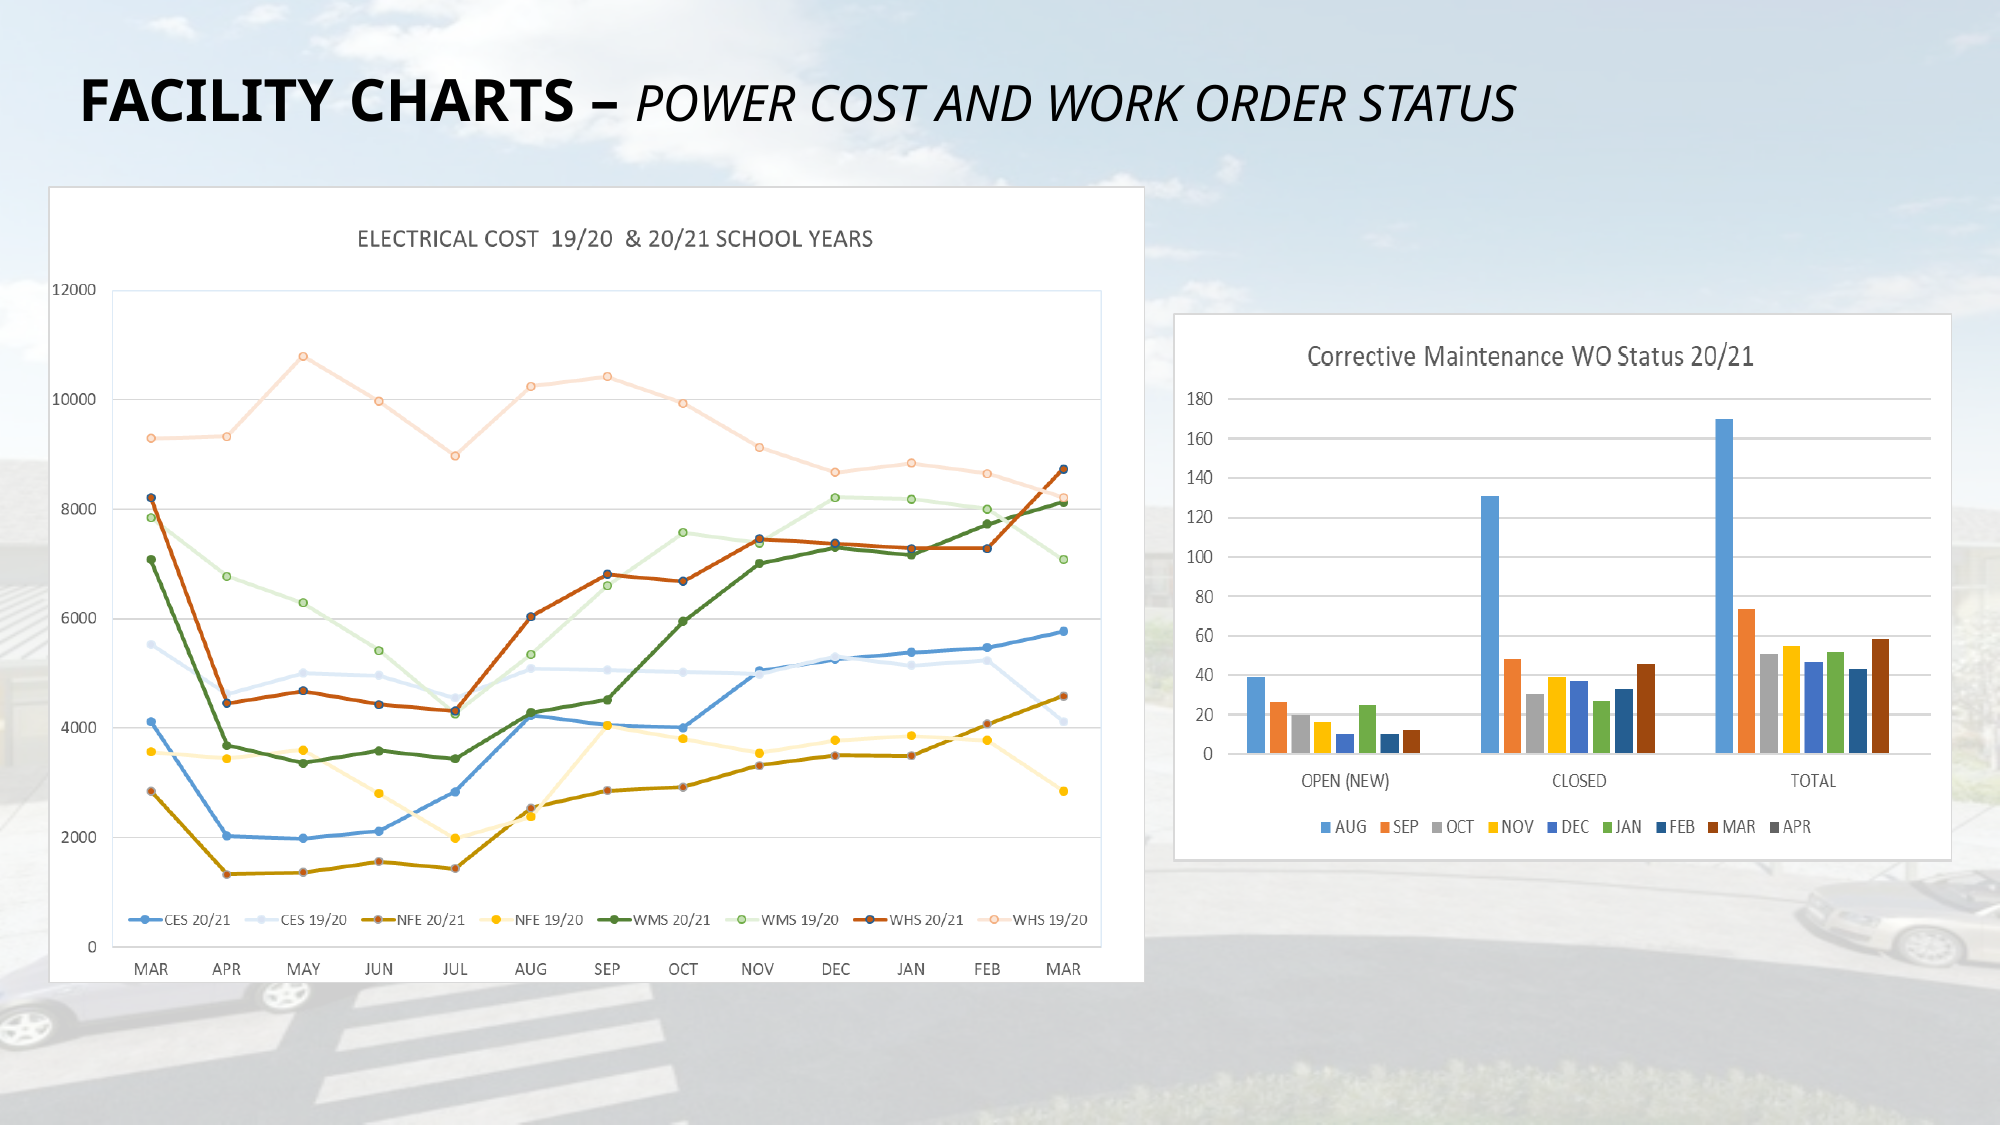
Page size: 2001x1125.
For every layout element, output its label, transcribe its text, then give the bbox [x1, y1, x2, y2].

picture [48, 186, 1145, 984]
picture [1173, 313, 1952, 862]
title FACILITY CHARTS – POWER COST AND WORK ORDER STATUS [63, 51, 1789, 155]
